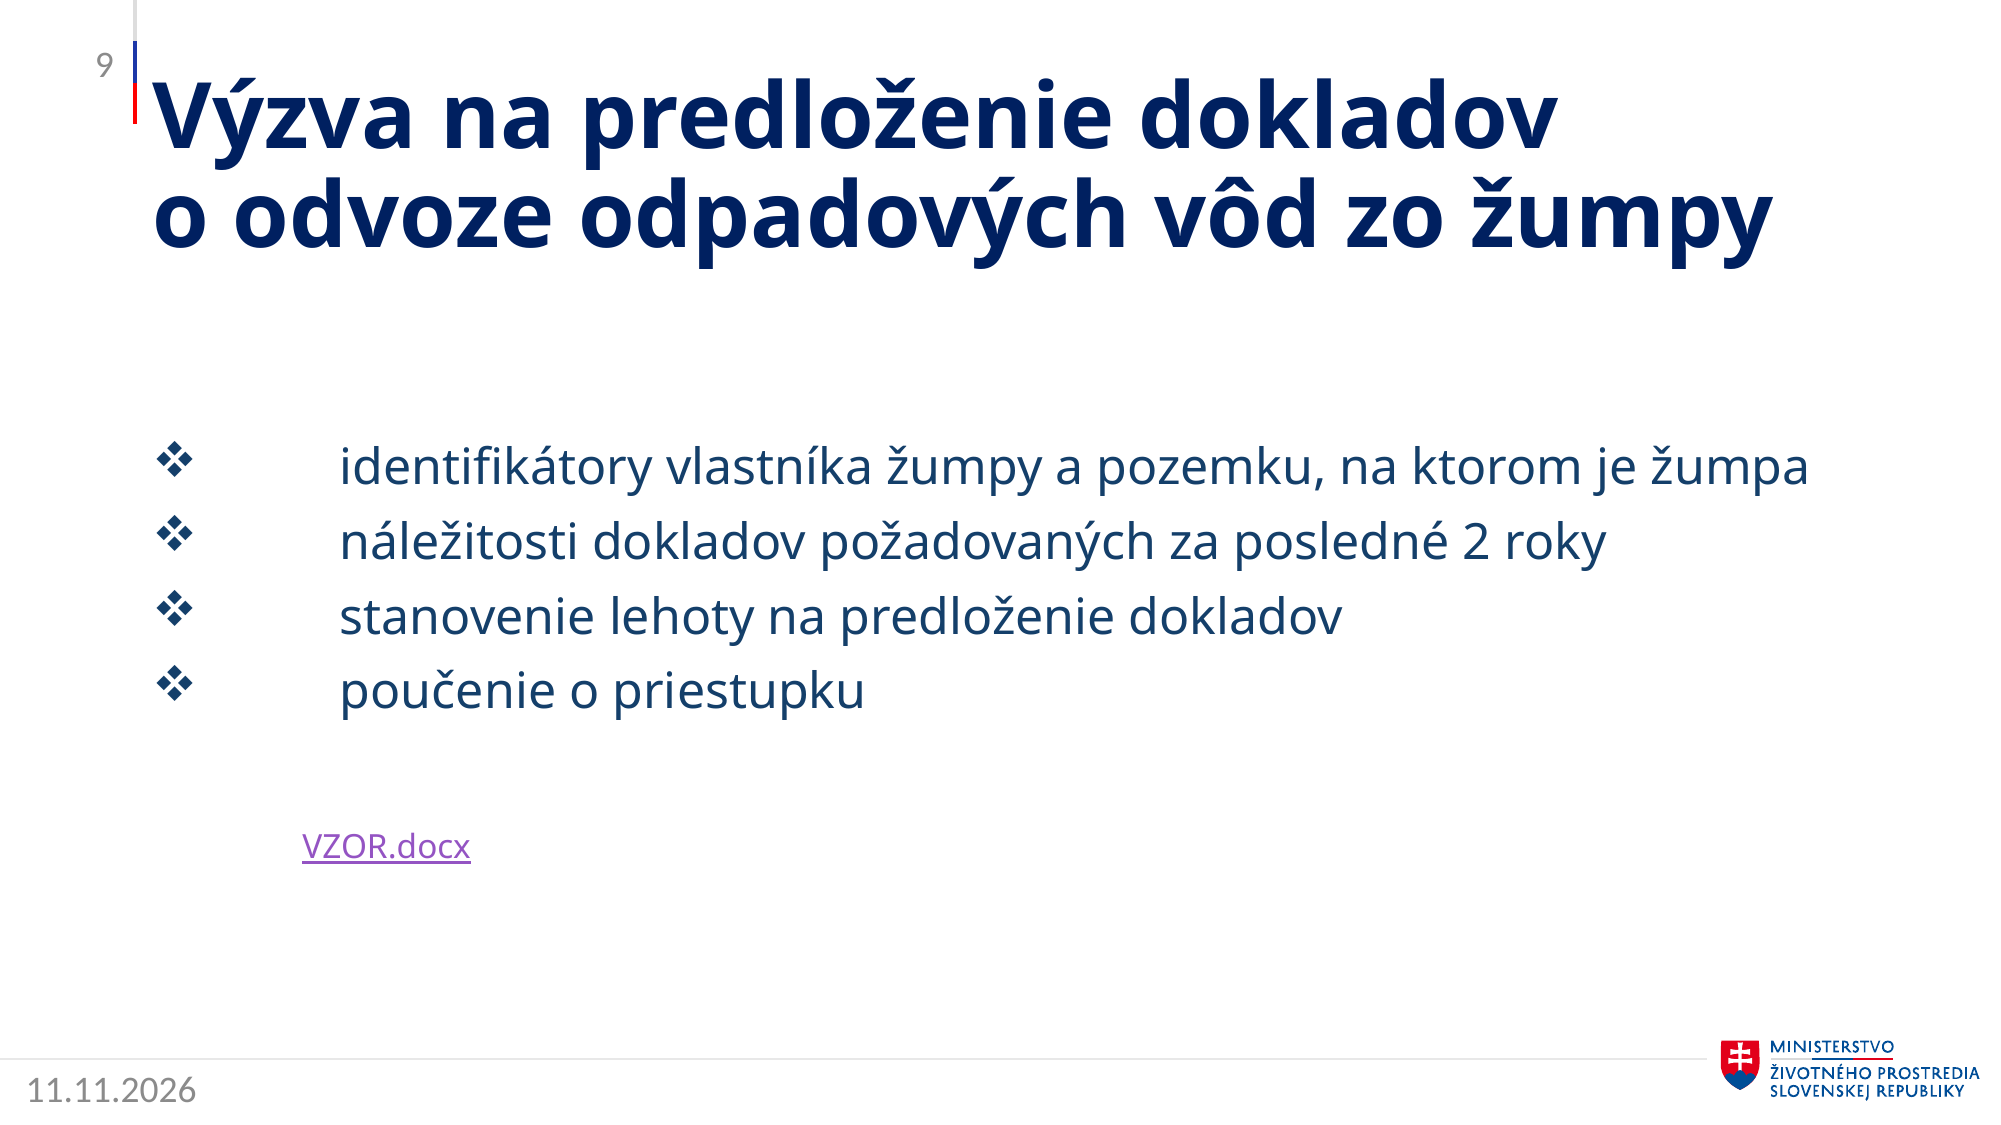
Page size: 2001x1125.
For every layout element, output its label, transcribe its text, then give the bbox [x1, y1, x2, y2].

title Výzva na predloženie dokladov o odvoze odpadových vôd zo žumpy [137, 59, 1863, 278]
list identifikátory vlastníka žumpy a pozemku, na ktorom je žumpa náležitosti dokladov požadovaných za posledné 2 roky stanovenie lehoty na predloženie dokladov poučenie o priestupku VZOR.docx [137, 433, 1863, 885]
slide_number 9 [10, 32, 129, 92]
slide_number 25. 4. 2022 [10, 1058, 247, 1118]
